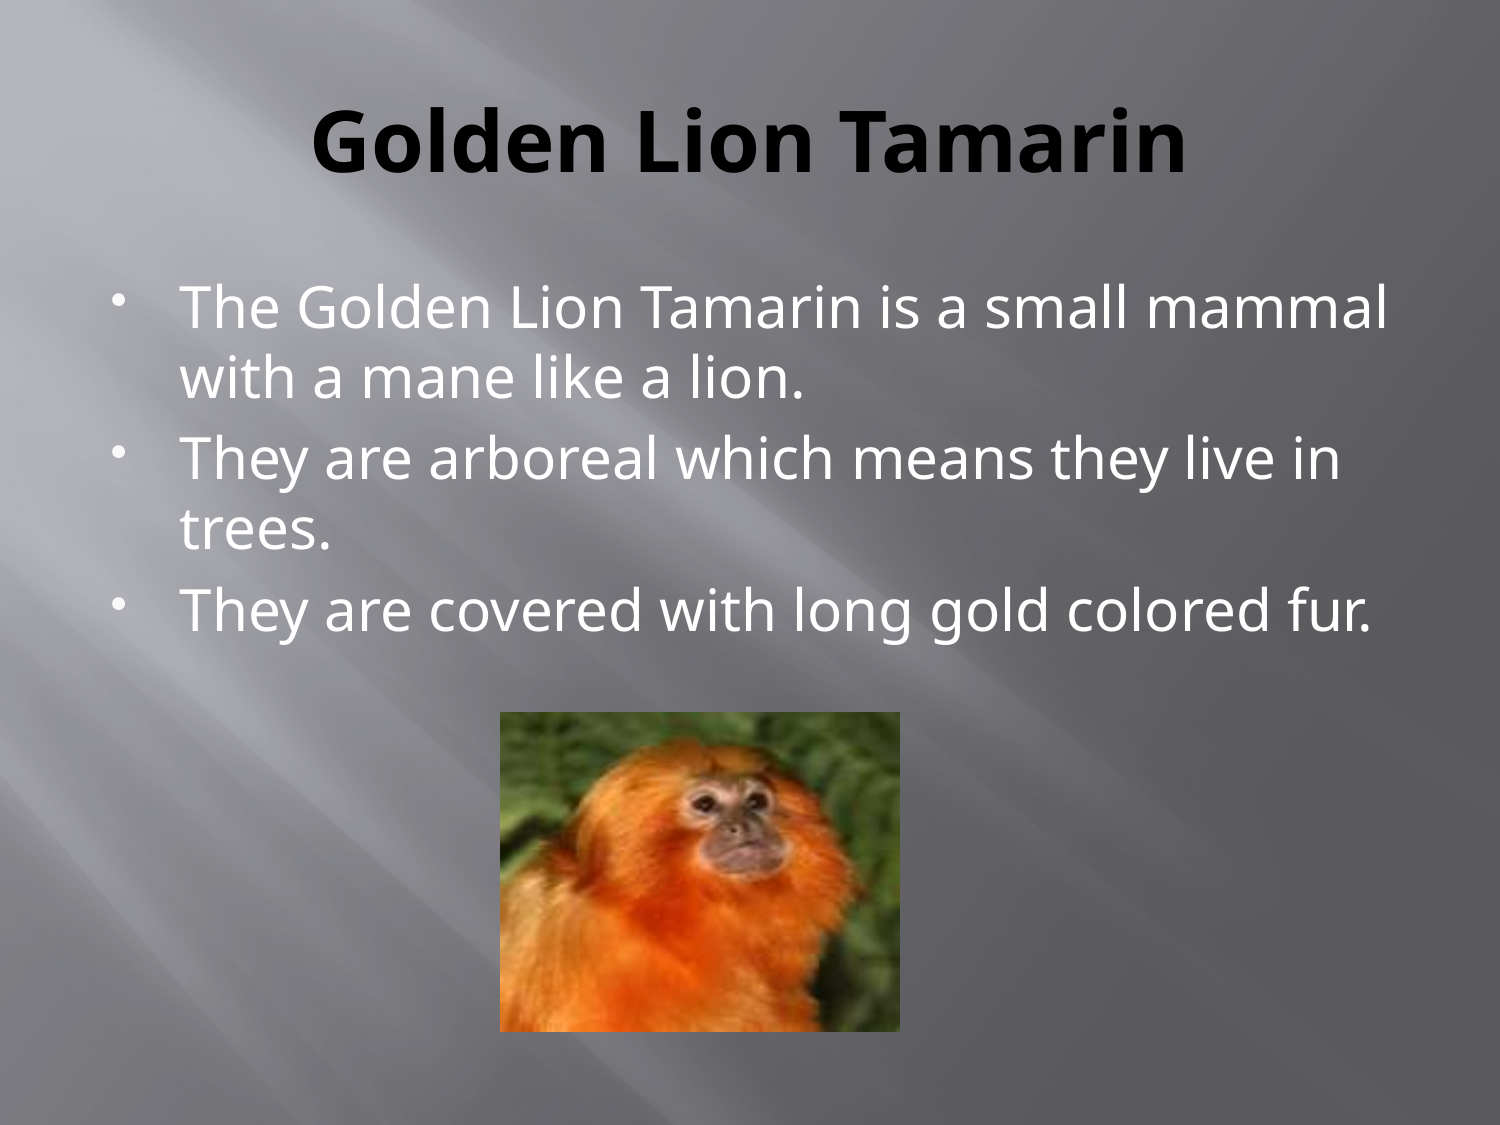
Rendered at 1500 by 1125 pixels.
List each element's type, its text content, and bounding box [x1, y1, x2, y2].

list The Golden Lion Tamarin is a small mammal with a mane like a lion. They are arboreal which means they live in trees. They are covered with long gold colored fur. [75, 262, 1425, 1035]
title Golden Lion Tamarin [75, 45, 1425, 233]
picture [499, 712, 901, 1032]
